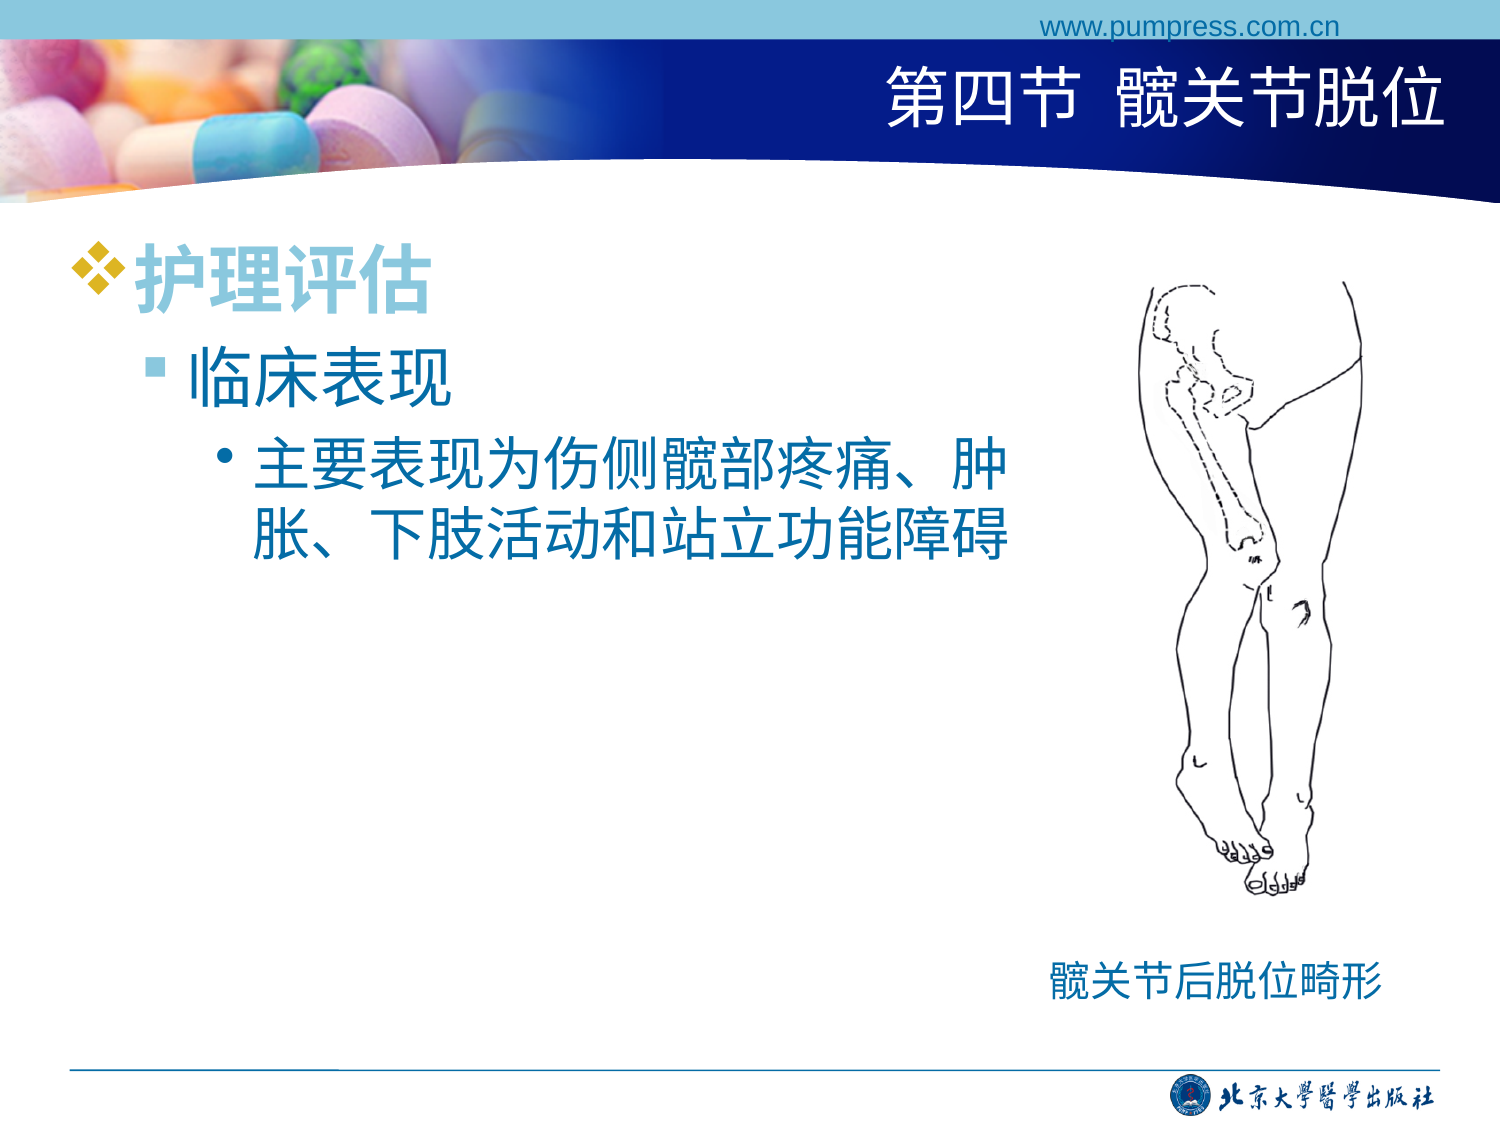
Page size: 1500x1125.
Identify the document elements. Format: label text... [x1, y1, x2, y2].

picture [0, 40, 1500, 203]
picture [1092, 243, 1400, 906]
slide_number www.pumpress.com.cn [1025, 0, 1463, 38]
title 第四节 髋关节脱位 [137, 49, 1463, 143]
list 护理评估 临床表现 主要表现为伤侧髋部疼痛、肿胀、下肢活动和站立功能障碍 [49, 224, 1034, 1026]
text_box 髋关节后脱位畸形 [1034, 947, 1399, 1013]
picture [1170, 1074, 1436, 1118]
